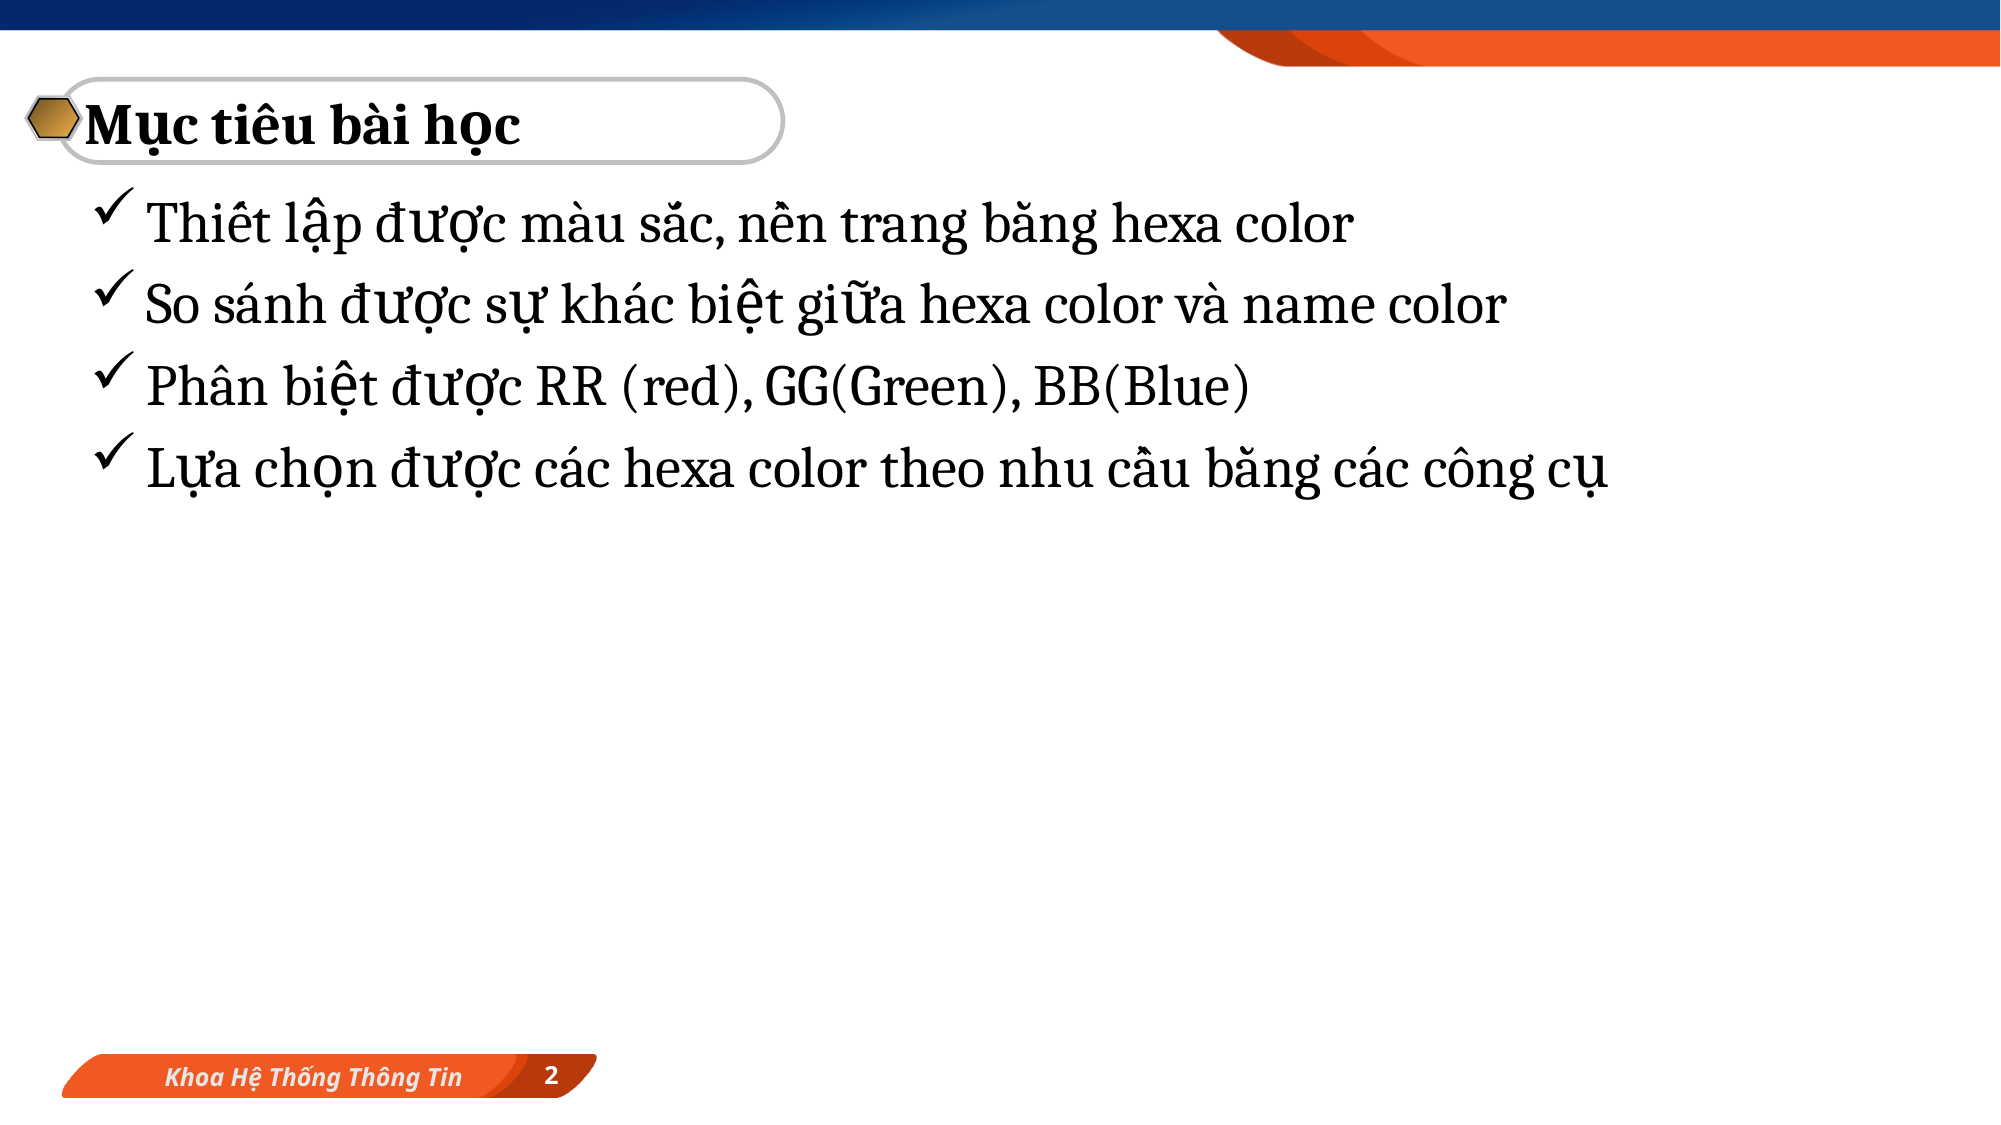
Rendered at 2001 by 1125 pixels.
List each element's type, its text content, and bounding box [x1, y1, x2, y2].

text_box Thiết lập được màu sắc, nền trang bằng hexa color So sánh được sự khác biệt giữa hexa color và name color Phân biệt được RR (red), GG(Green), BB(Blue) Lựa chọn được các hexa color theo nhu cầu bằng các công cụ [74, 176, 1950, 1038]
picture [34, 1017, 624, 1125]
footer Khoa Hệ Thống Thông Tin [119, 1054, 508, 1098]
picture [0, 0, 2001, 71]
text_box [24, 78, 784, 163]
slide_number 2 [508, 1046, 574, 1106]
